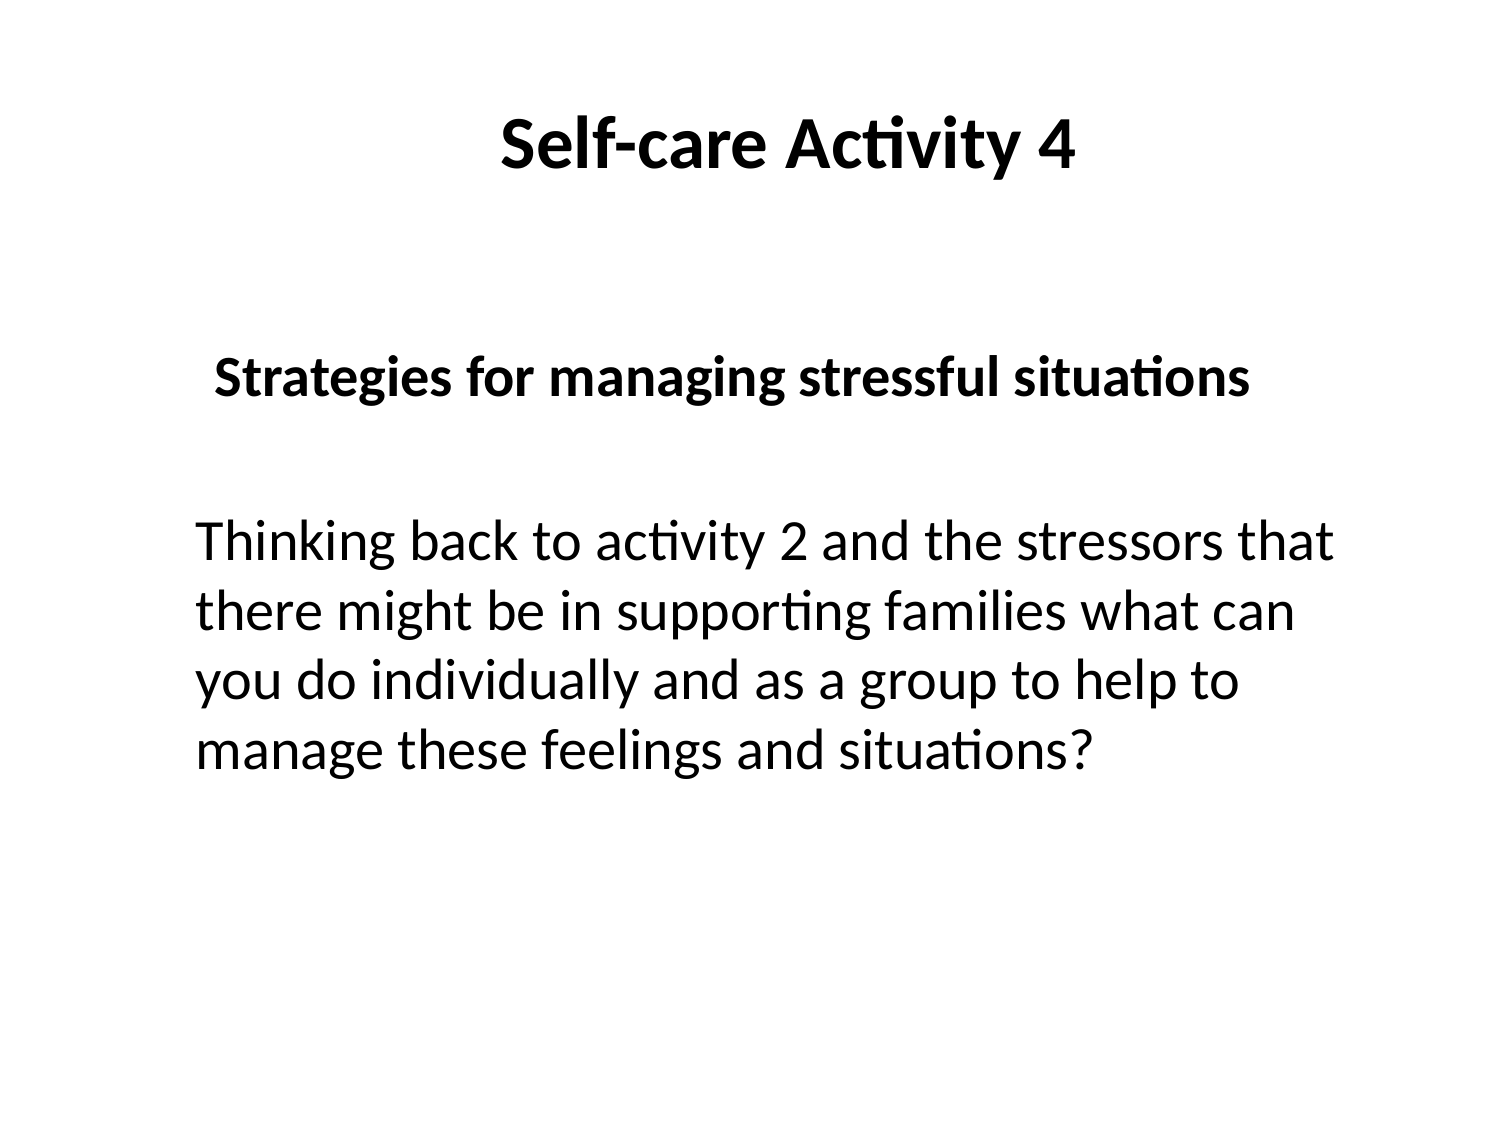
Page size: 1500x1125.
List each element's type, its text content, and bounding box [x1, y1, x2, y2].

list Strategies for managing stressful situations Thinking back to activity 2 and the stressors that there might be in supporting families what can you do individually and as a group to help to manage these feelings and situations? [180, 331, 1398, 992]
title Self-care Activity 4 [77, 45, 1500, 233]
